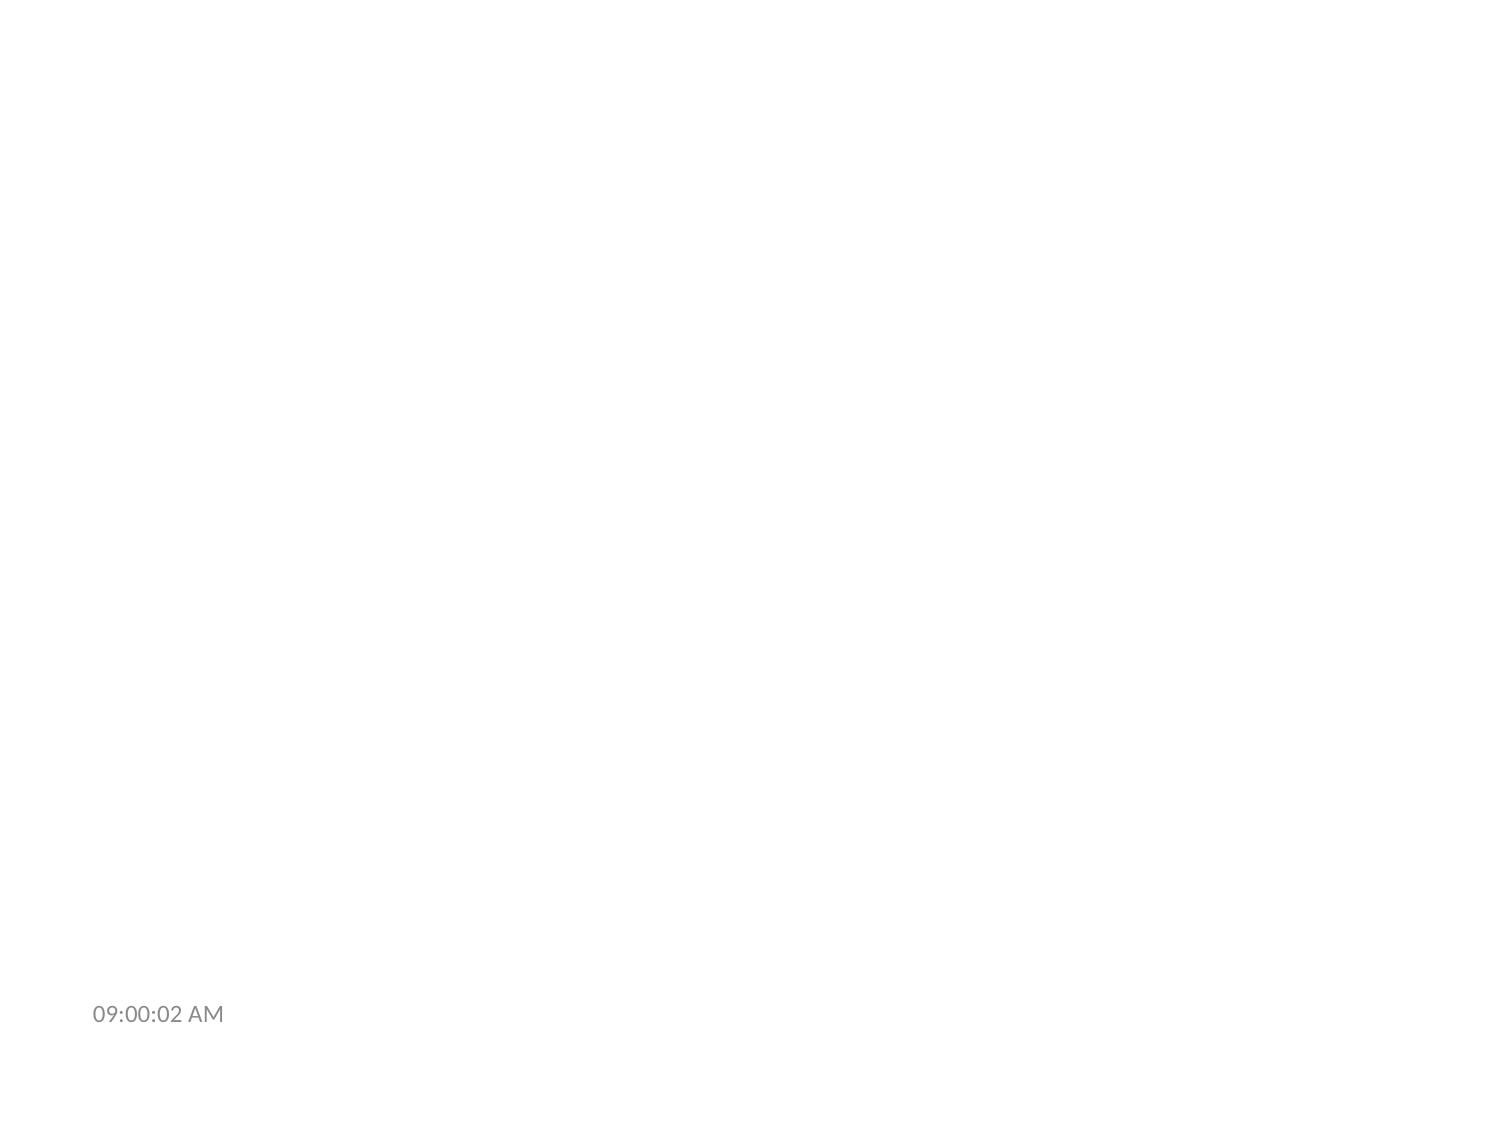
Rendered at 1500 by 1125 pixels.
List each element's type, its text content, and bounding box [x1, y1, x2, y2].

text_box 3:35:09 PM [77, 982, 428, 1043]
